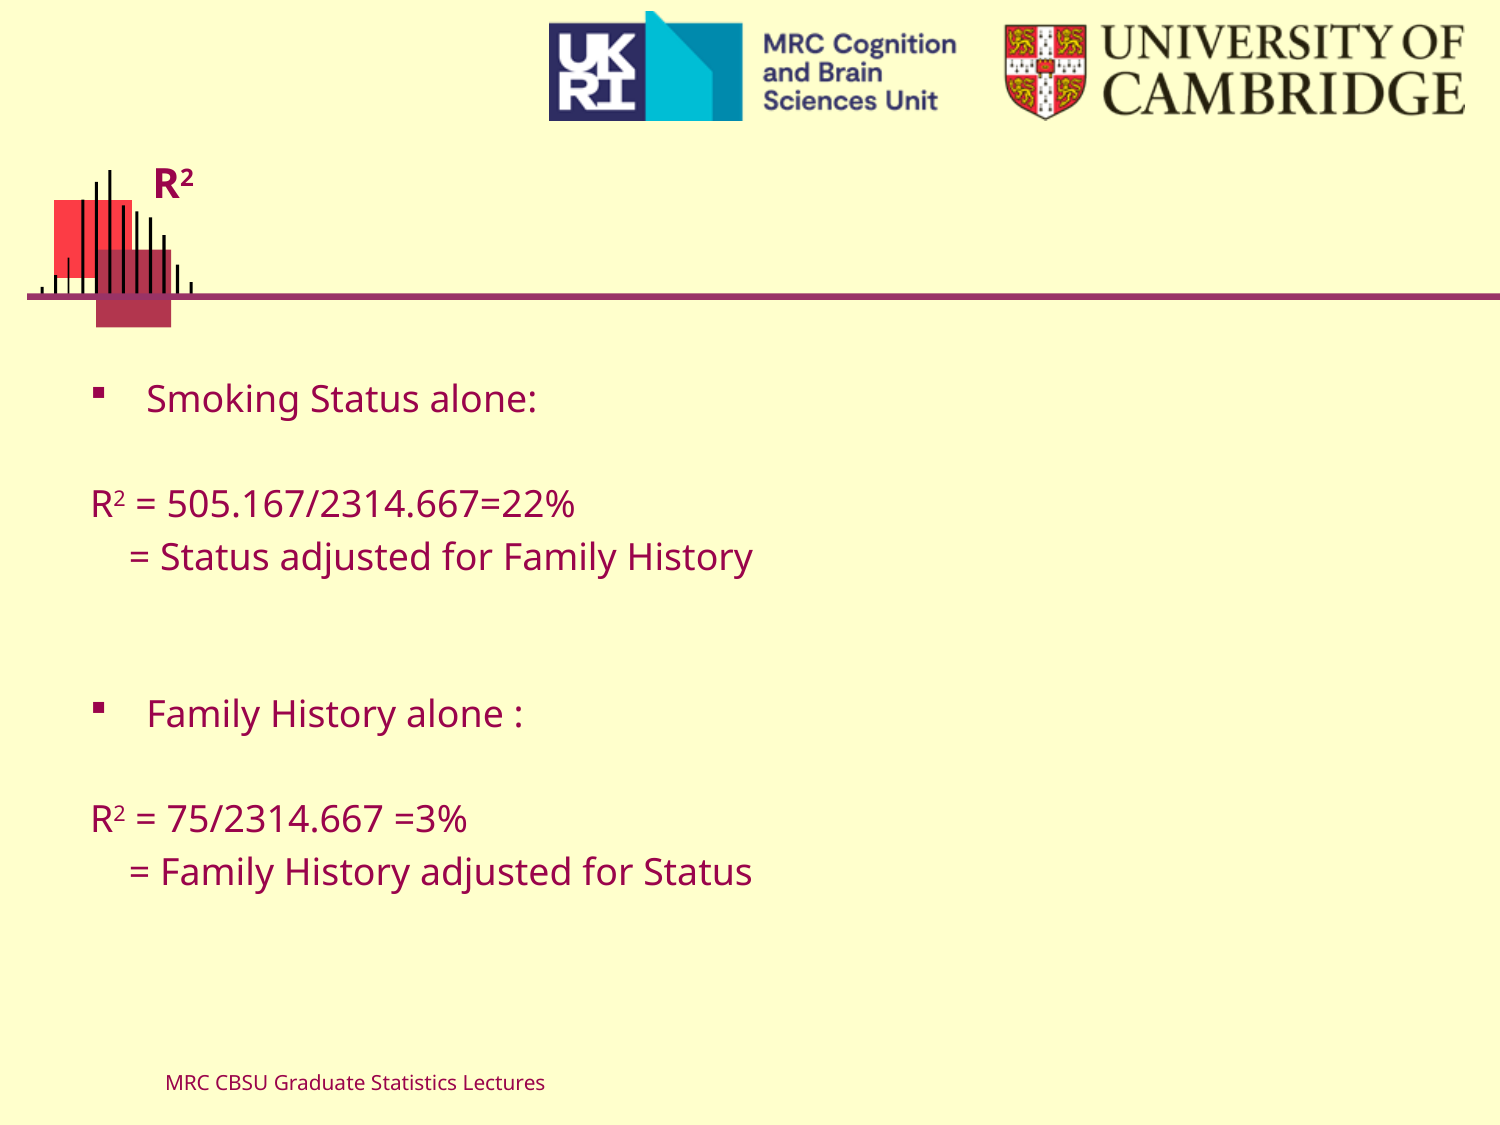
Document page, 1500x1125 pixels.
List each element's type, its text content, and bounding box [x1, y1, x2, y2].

footer MRC CBSU Graduate Statistics Lectures [149, 1062, 988, 1101]
title R2 [137, 137, 988, 233]
picture [549, 11, 1465, 121]
list Smoking Status alone: R2 = 505.167/2314.667=22% = Status adjusted for Family History Family History alone : R2 = 75/2314.667 =3% = Family History adjusted for Status [75, 262, 1425, 1038]
